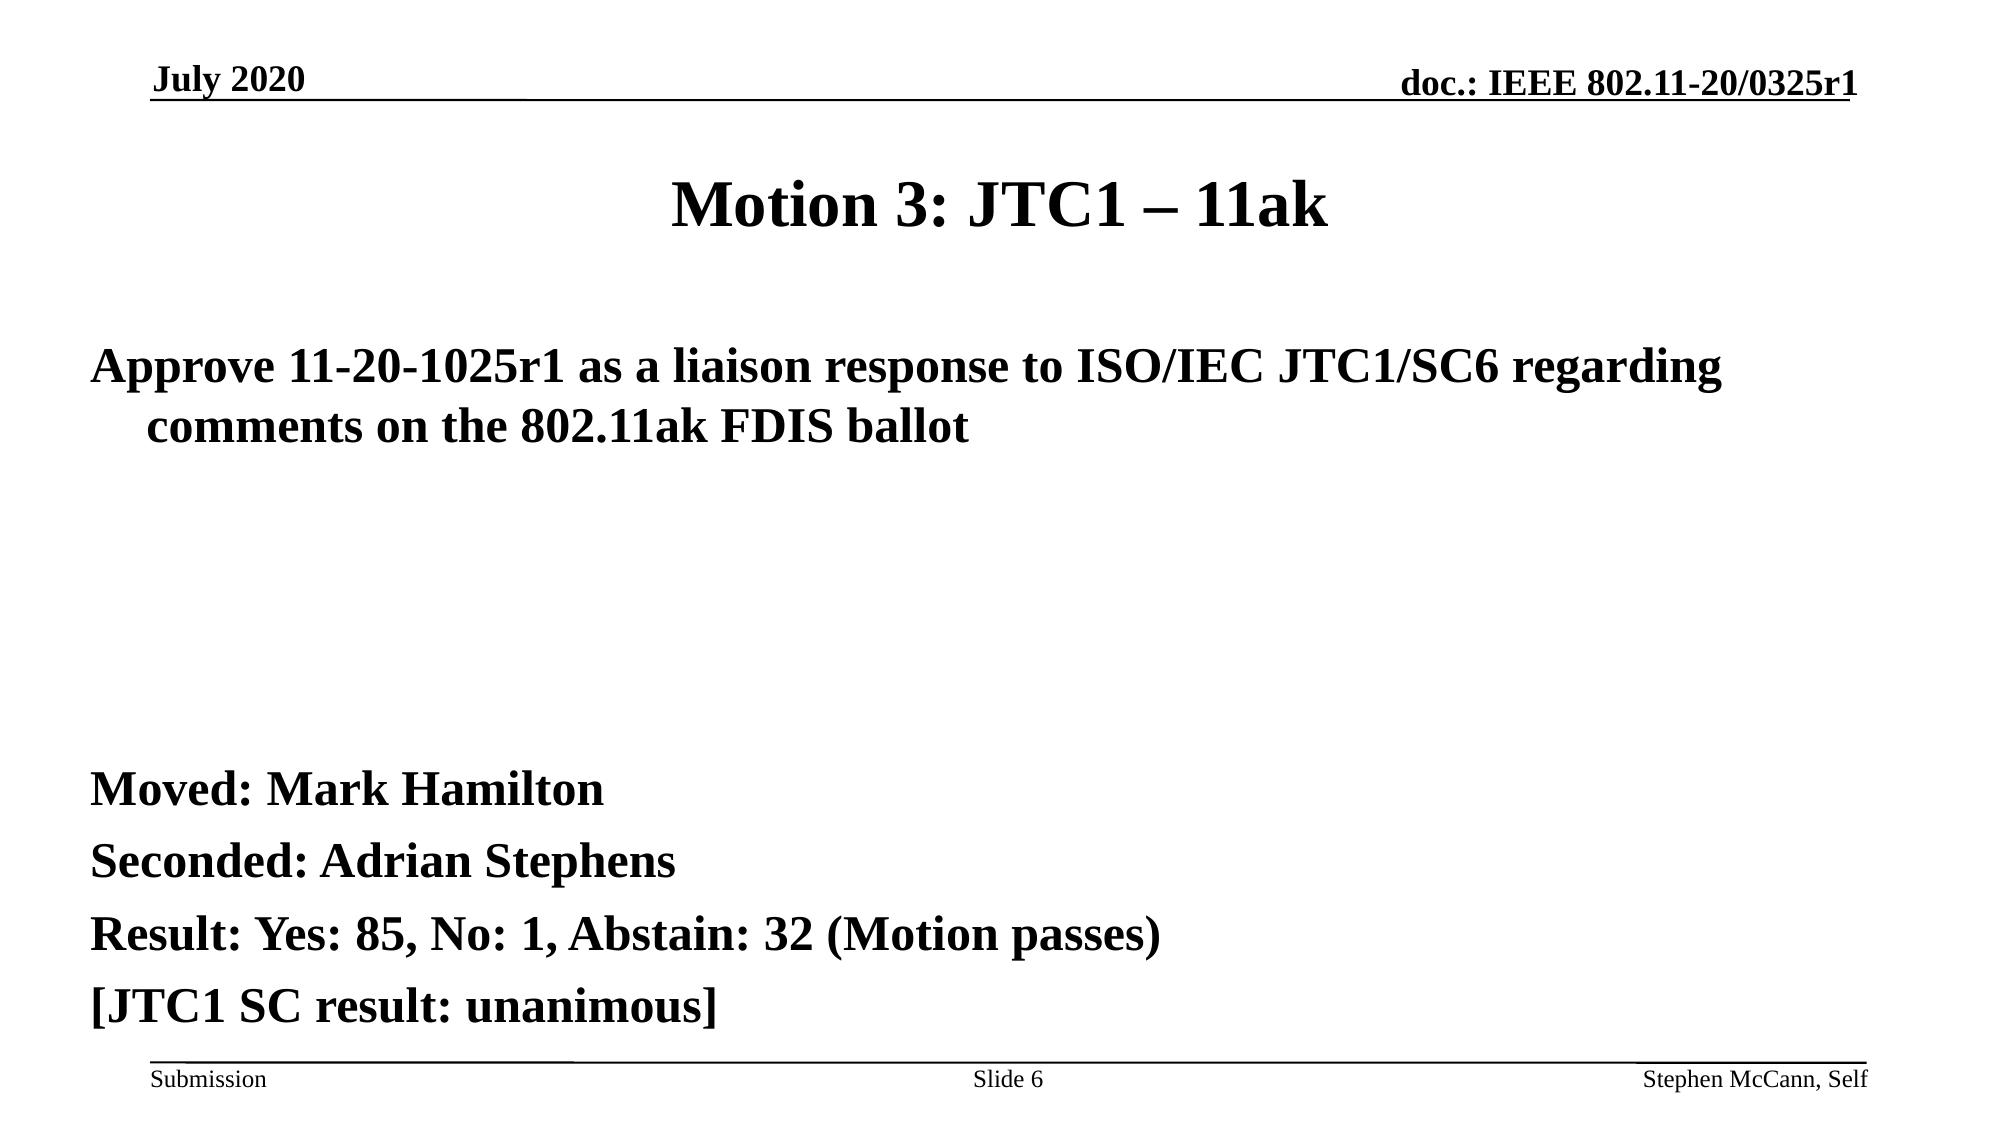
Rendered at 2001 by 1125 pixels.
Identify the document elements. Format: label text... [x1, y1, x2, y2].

footer Stephen McCann, Self [1171, 1061, 1869, 1093]
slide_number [152, 54, 563, 100]
slide_number Slide 6 [950, 1061, 1067, 1123]
list Approve 11-20-1025r1 as a liaison response to ISO/IEC JTC1/SC6 regarding comments on the 802.11ak FDIS ballot Moved: Mark Hamilton Seconded: Adrian Stephens Result: Yes: 85, No: 1, Abstain: 32 (Motion passes) [JTC1 SC result: unanimous] [74, 324, 1938, 1063]
title Motion 3: JTC1 – 11ak [149, 112, 1850, 288]
